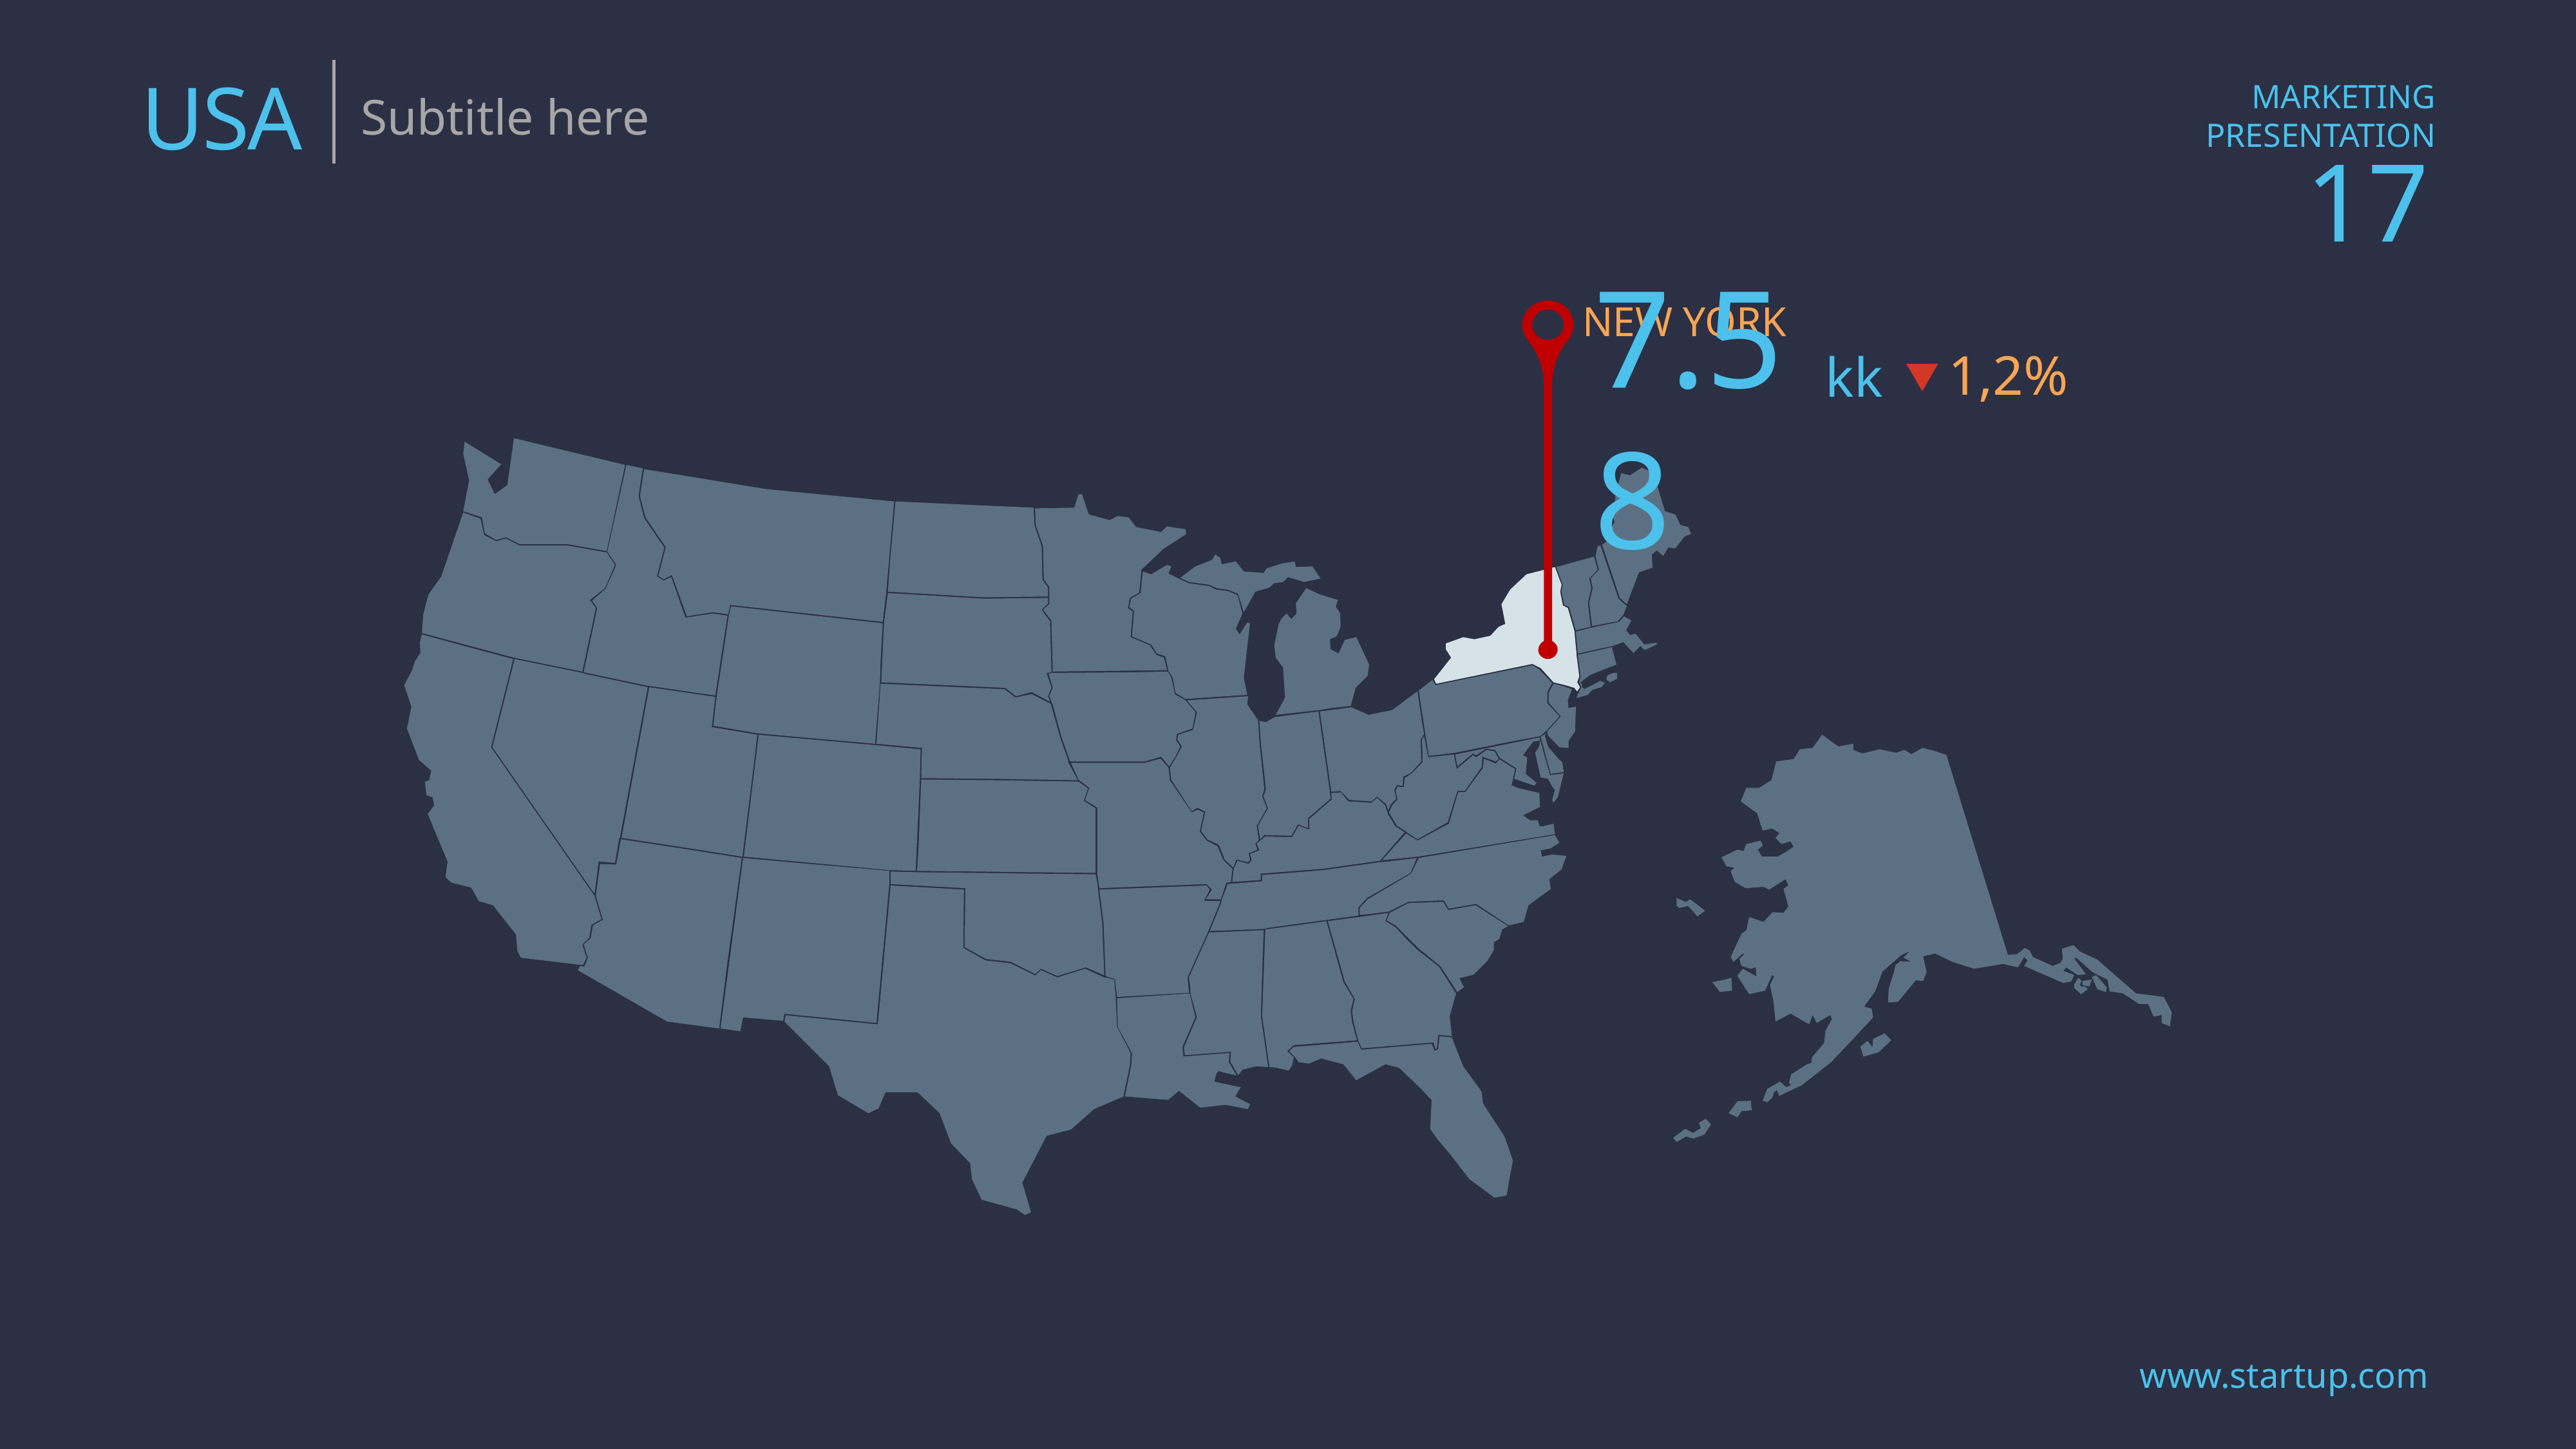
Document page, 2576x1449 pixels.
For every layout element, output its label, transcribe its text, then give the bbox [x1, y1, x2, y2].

text_box Subtitle here [351, 81, 659, 149]
text_box NEW YORK [1582, 296, 1593, 345]
text_box [1522, 300, 1574, 438]
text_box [404, 438, 1691, 1215]
text_box USA [141, 63, 303, 167]
text_box 7.58 [1593, 254, 1837, 576]
text_box [1905, 363, 1940, 393]
text_box 1,2% [1948, 341, 2076, 406]
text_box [1691, 734, 2172, 1142]
text_box kk [1825, 343, 1890, 408]
